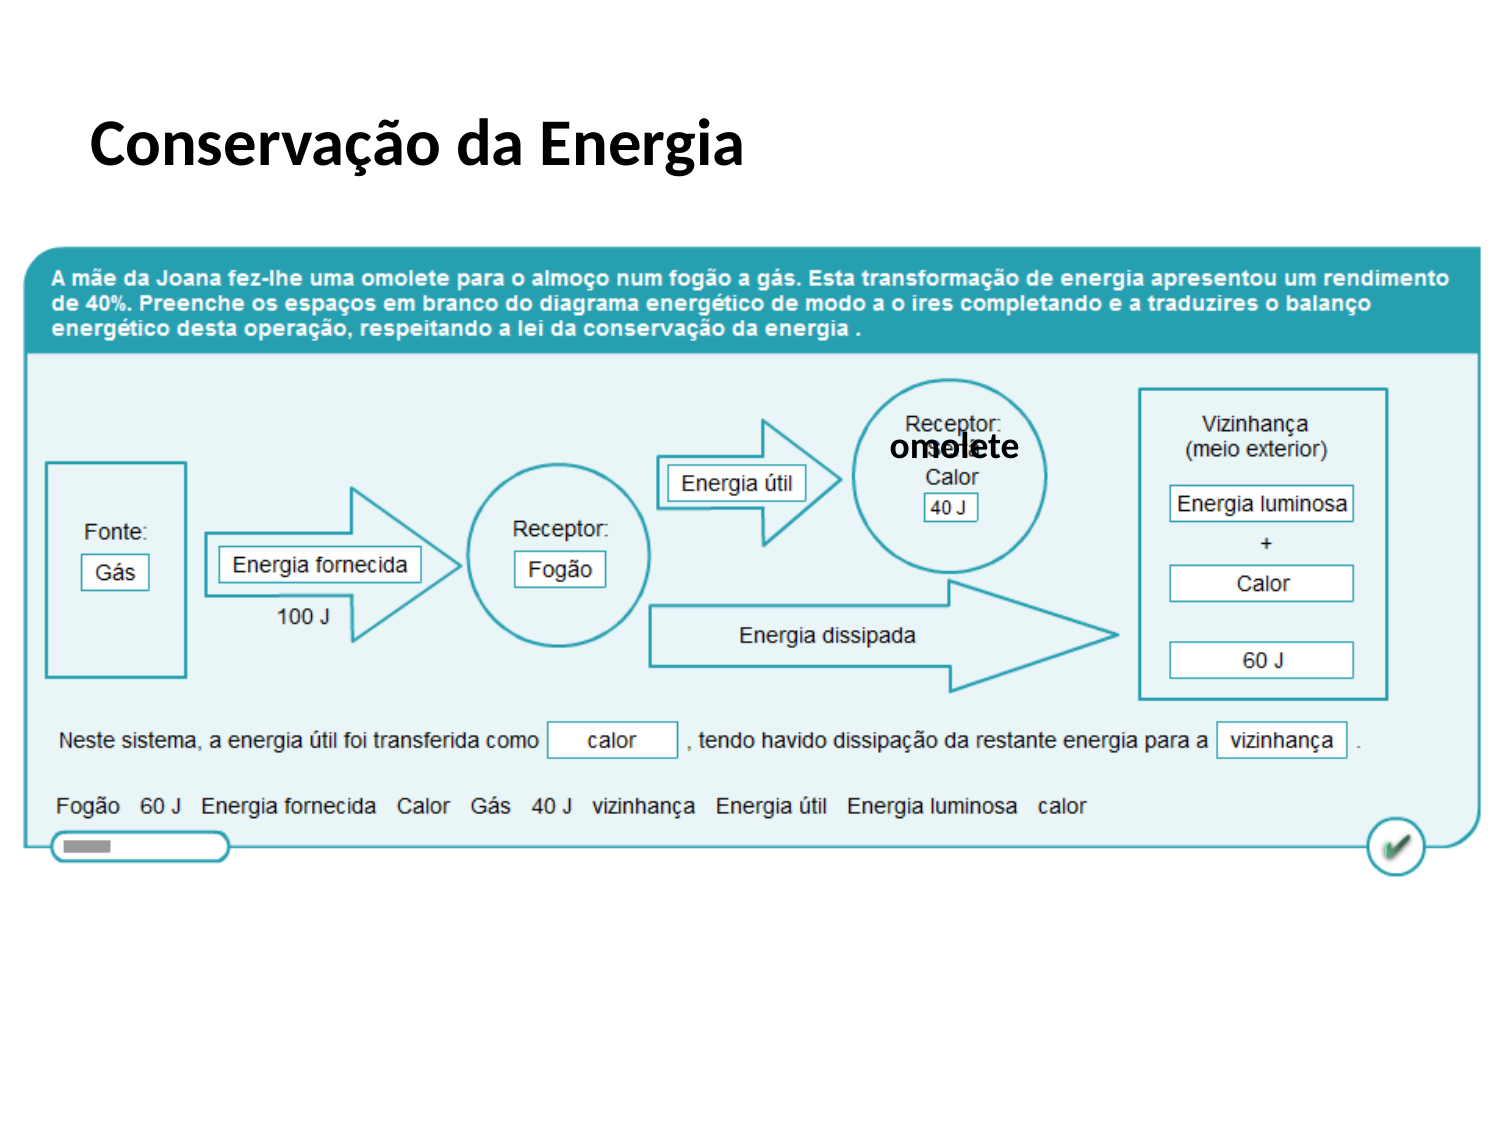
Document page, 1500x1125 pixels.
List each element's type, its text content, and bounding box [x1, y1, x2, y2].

title Conservação da Energia [75, 45, 1425, 233]
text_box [17, 239, 1495, 886]
